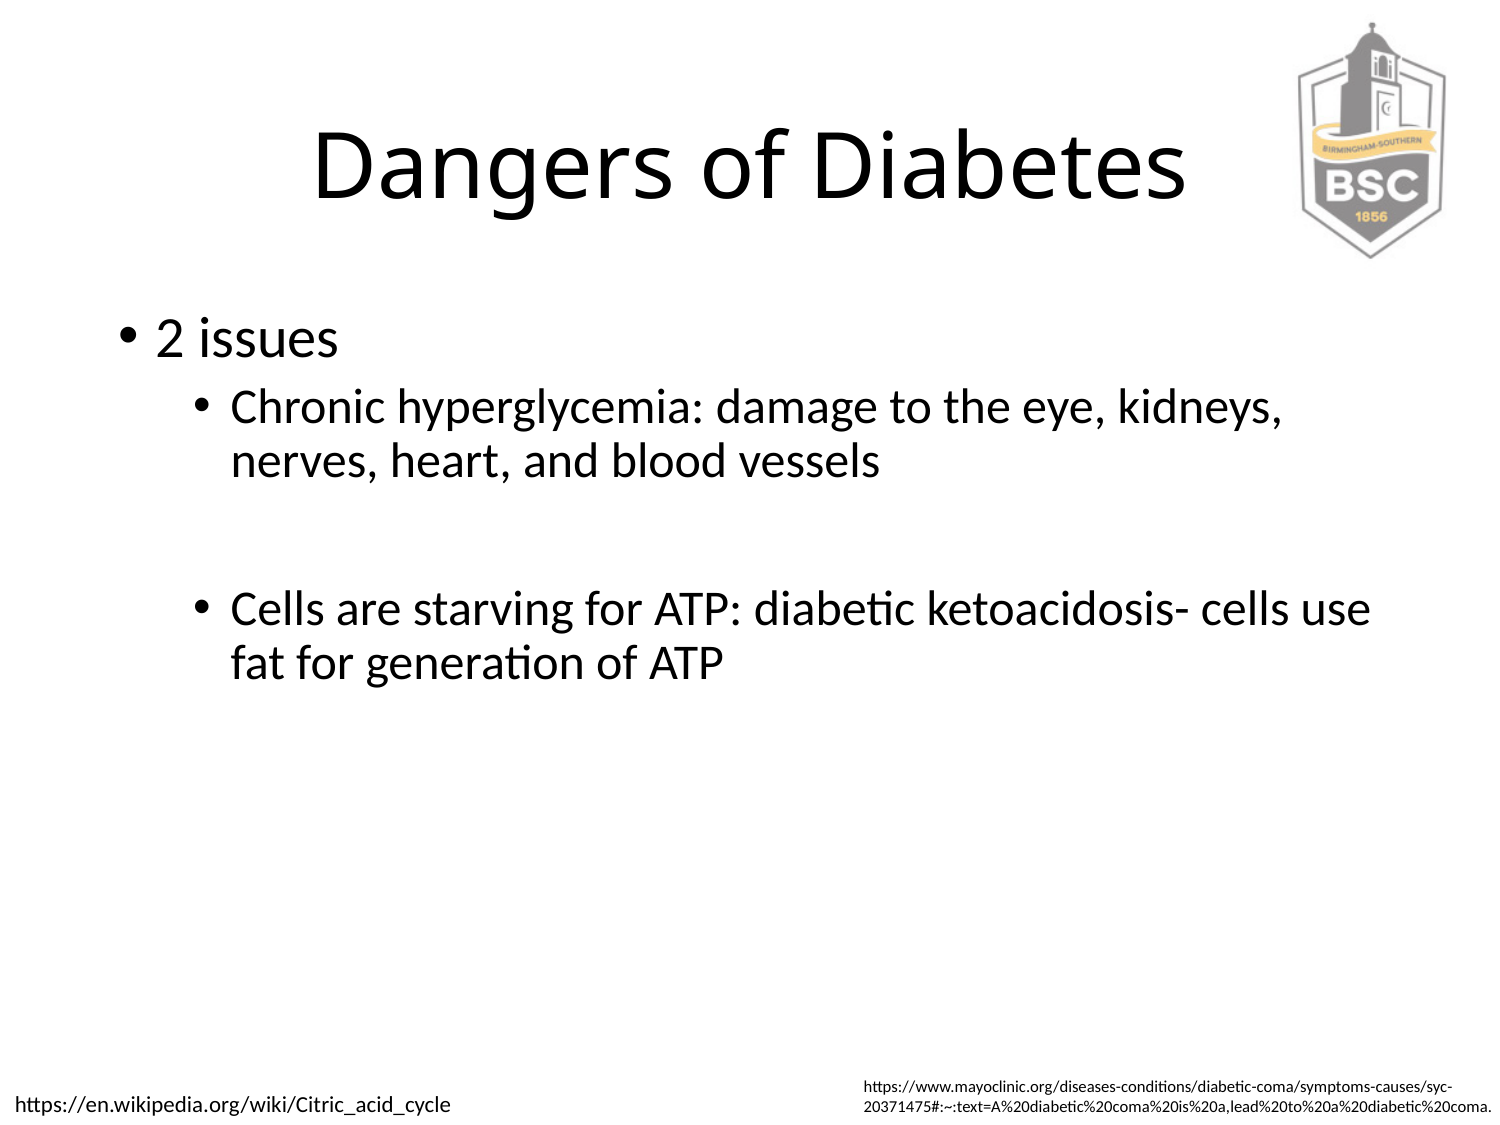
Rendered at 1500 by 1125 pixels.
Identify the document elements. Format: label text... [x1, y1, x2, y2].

title Dangers of Diabetes [103, 59, 1397, 278]
list 2 issues Chronic hyperglycemia: damage to the eye, kidneys, nerves, heart, and blood vessels Cells are starving for ATP: diabetic ketoacidosis- cells use fat for generation of ATP [103, 299, 1397, 1014]
text_box https://www.mayoclinic.org/diseases-conditions/diabetic-coma/symptoms-causes/syc-20371475#:~:text=A%20diabetic%20coma%20is%20a,lead%20to%20a%20diabetic%20coma. [848, 1068, 1500, 1124]
text_box https://en.wikipedia.org/wiki/Citric_acid_cycle [0, 1082, 750, 1125]
picture [1283, 14, 1461, 269]
